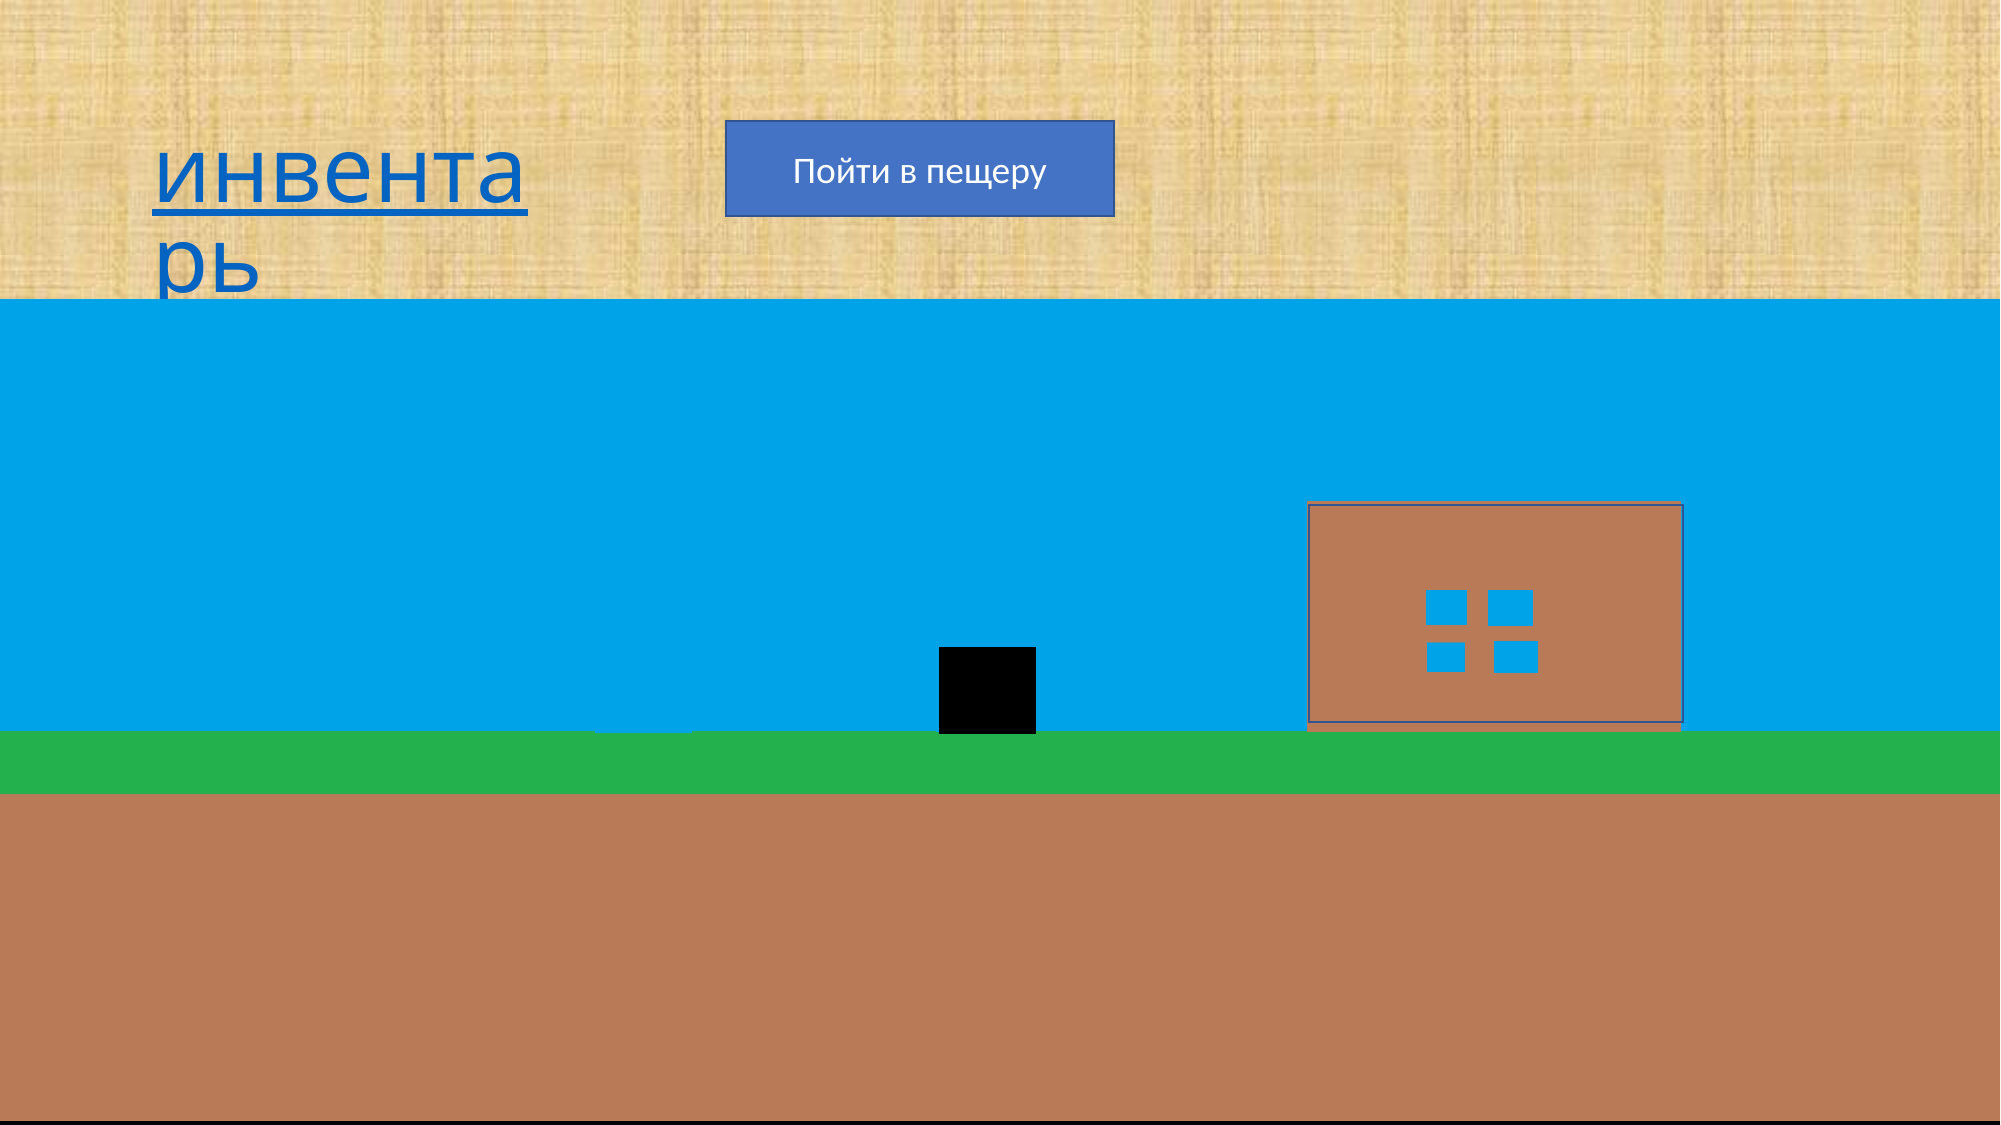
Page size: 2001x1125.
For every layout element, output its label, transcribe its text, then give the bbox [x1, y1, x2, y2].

text_box Пойти в пещеру [725, 120, 1115, 217]
picture [0, 0, 2001, 298]
title инвентарь [137, 59, 581, 278]
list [0, 299, 2000, 1125]
